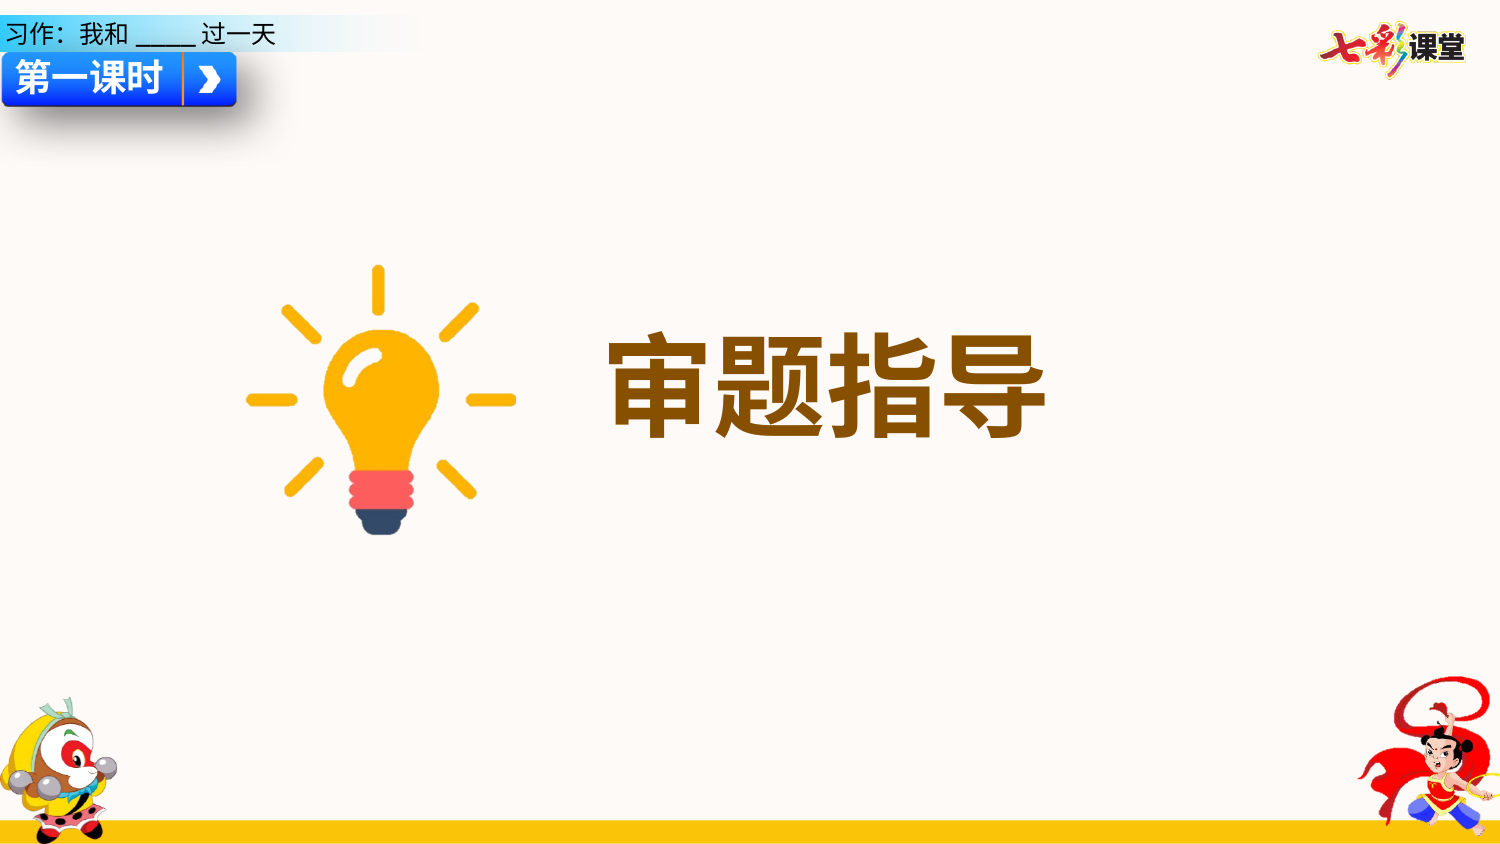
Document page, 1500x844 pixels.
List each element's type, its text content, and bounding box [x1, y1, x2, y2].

picture [1316, 20, 1468, 80]
picture [1350, 668, 1500, 844]
picture [0, 697, 117, 844]
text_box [0, 48, 237, 107]
text_box 审题指导 [589, 310, 1075, 457]
picture [210, 239, 539, 568]
